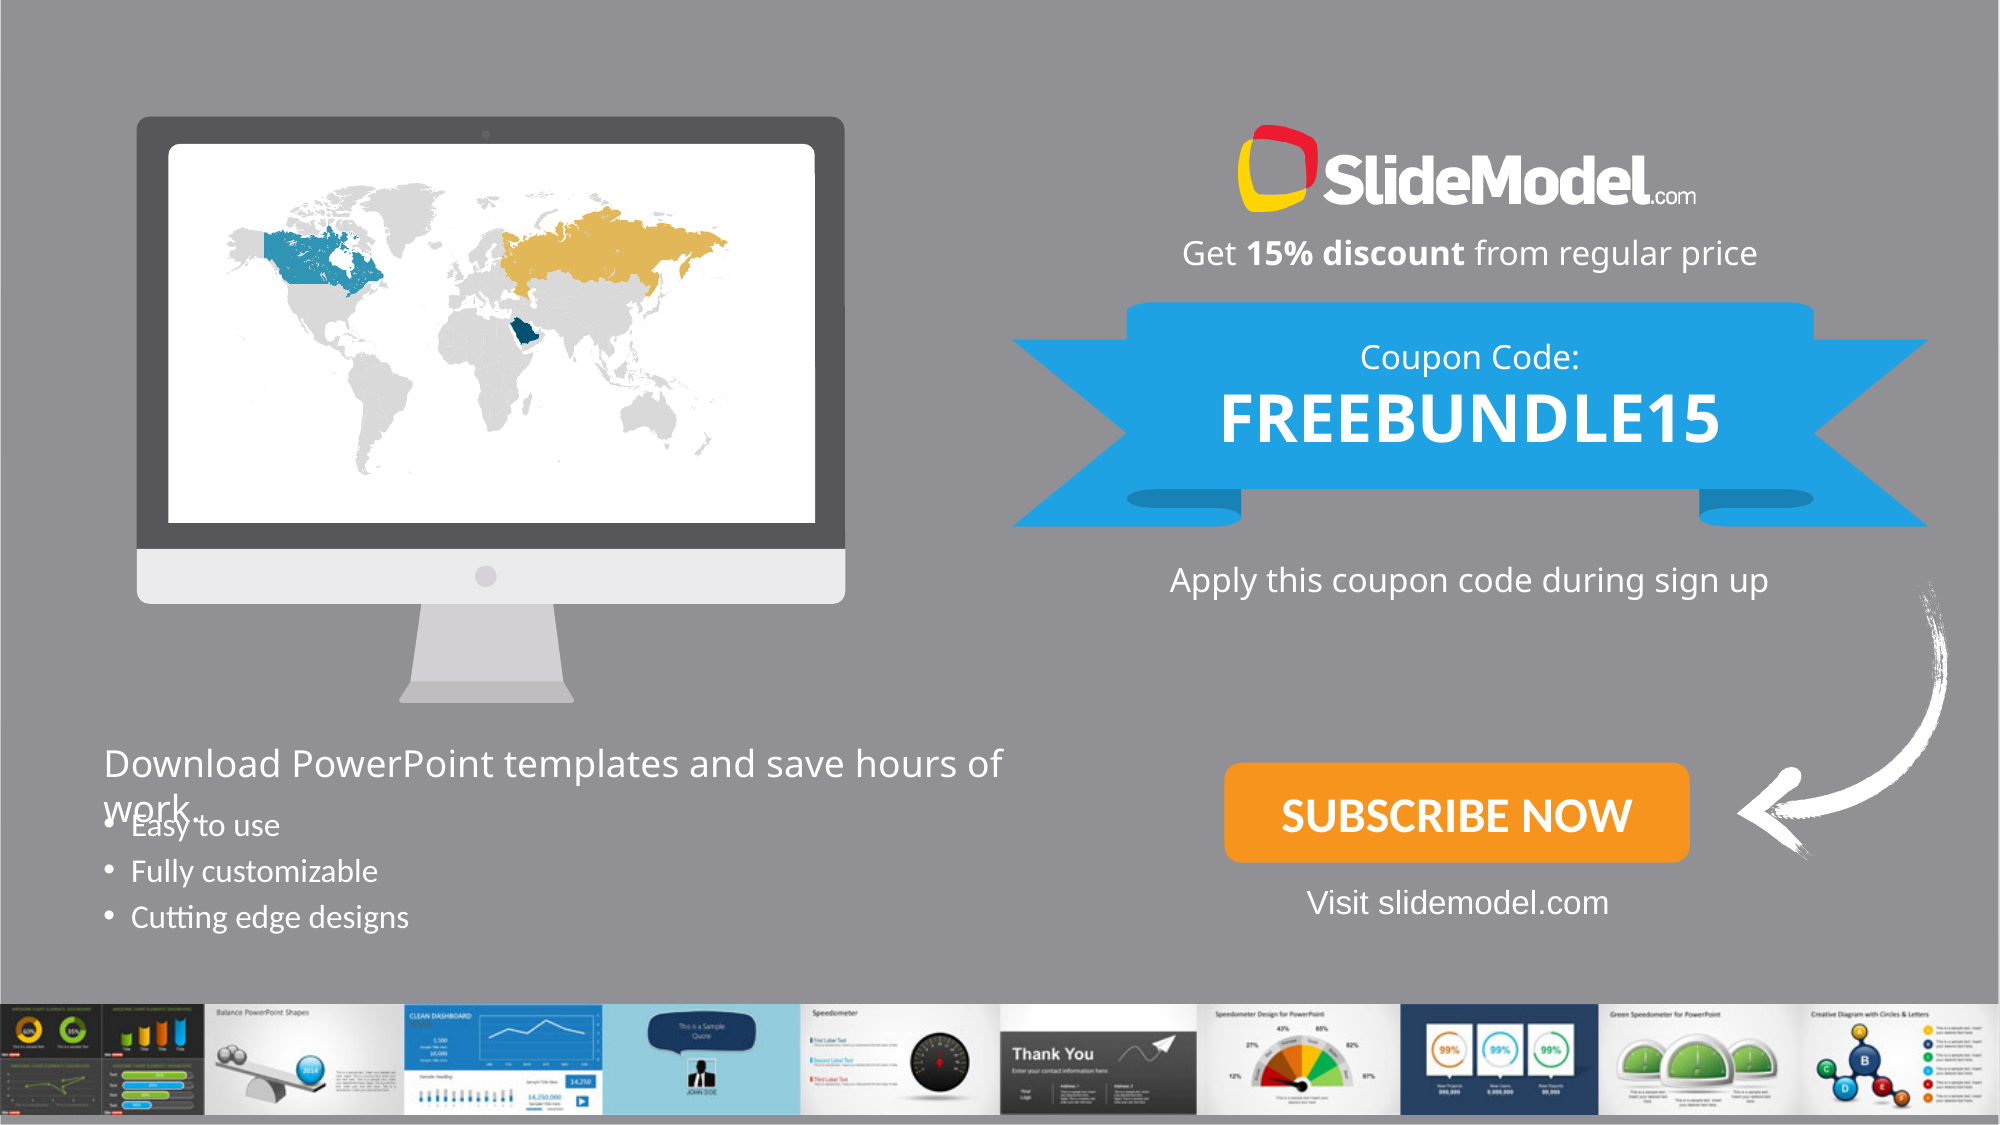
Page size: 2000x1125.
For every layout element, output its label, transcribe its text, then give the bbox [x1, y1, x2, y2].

picture [1237, 125, 1696, 212]
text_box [225, 183, 730, 483]
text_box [136, 116, 846, 704]
text_box Apply this coupon code during sign up [1129, 551, 1811, 607]
text_box [1012, 302, 1929, 527]
text_box [0, 0, 1999, 1004]
text_box SUBSCRIBE NOW [1223, 761, 1691, 864]
text_box Coupon Code: FREEBUNDLE15 [1173, 328, 1768, 464]
text_box Easy to use Fully customizable Cutting edge designs [88, 838, 863, 943]
text_box [0, 1115, 1999, 1125]
text_box Visit slidemodel.com [1248, 875, 1668, 927]
text_box Get 15% discount from regular price [1058, 225, 1883, 280]
text_box [1928, 587, 1937, 601]
text_box Download PowerPoint templates and save hours of work. [88, 732, 1059, 838]
picture [0, 1004, 1999, 1115]
text_box [1736, 594, 1949, 861]
